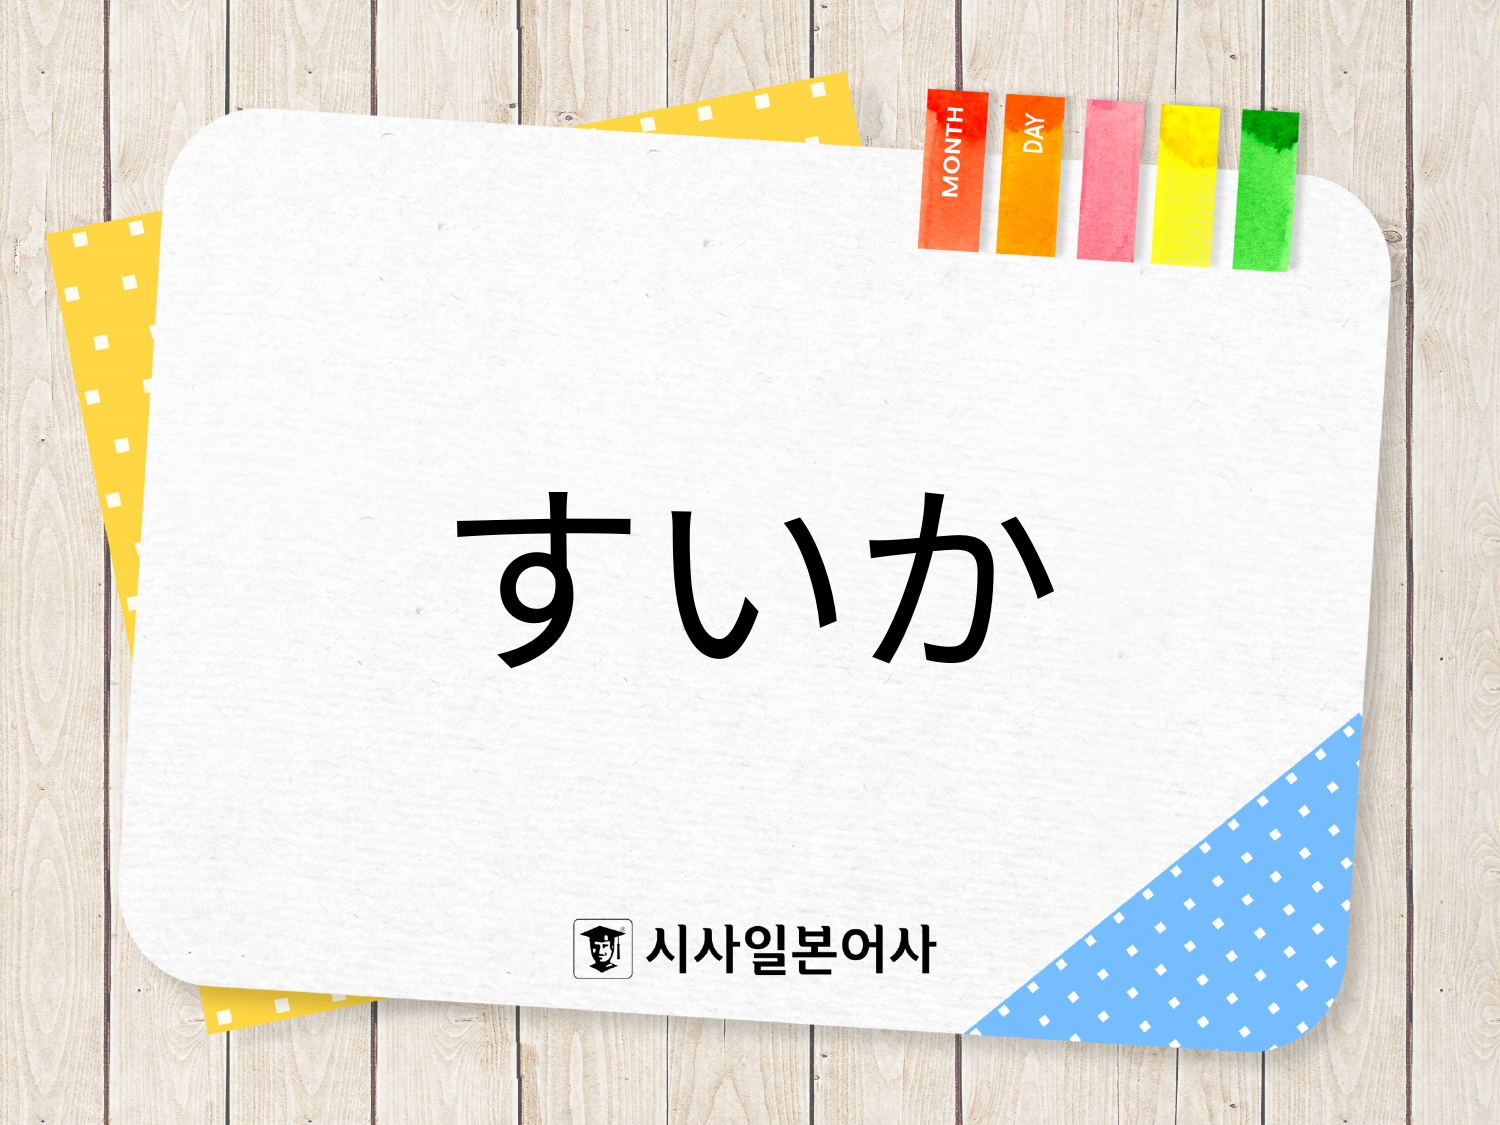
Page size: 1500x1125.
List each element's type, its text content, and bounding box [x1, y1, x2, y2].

title すいか [75, 338, 1425, 811]
picture [0, 0, 1500, 1125]
